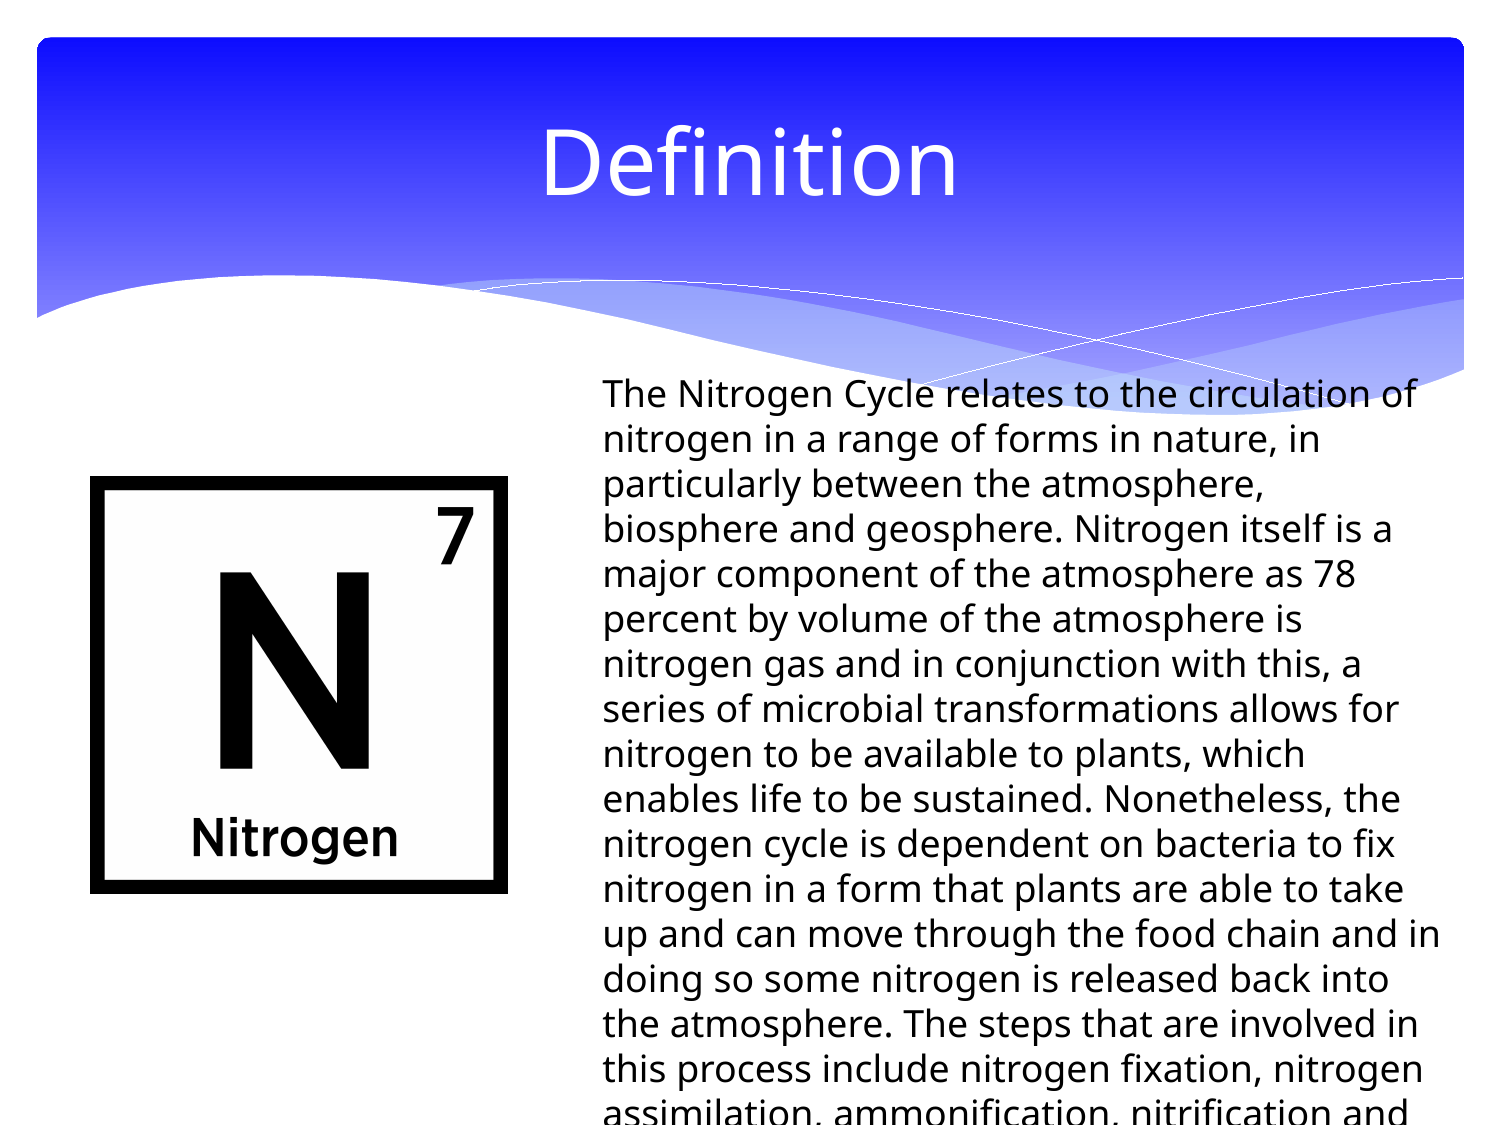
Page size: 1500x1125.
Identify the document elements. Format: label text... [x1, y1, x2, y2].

picture [90, 476, 508, 894]
title Definition [75, 55, 1425, 261]
text_box The Nitrogen Cycle relates to the circulation of nitrogen in a range of forms in nature, in particularly between the atmosphere, biosphere and geosphere. Nitrogen itself is a major component of the atmosphere as 78 percent by volume of the atmosphere is nitrogen gas and in conjunction with this, a series of microbial transformations allows for nitrogen to be available to plants, which enables life to be sustained. Nonetheless, the nitrogen cycle is dependent on bacteria to fix nitrogen in a form that plants are able to take up and can move through the food chain and in doing so some nitrogen is released back into the atmosphere. The steps that are involved in this process include nitrogen fixation, nitrogen assimilation, ammonification, nitrification and denitrification. [587, 362, 1459, 1125]
